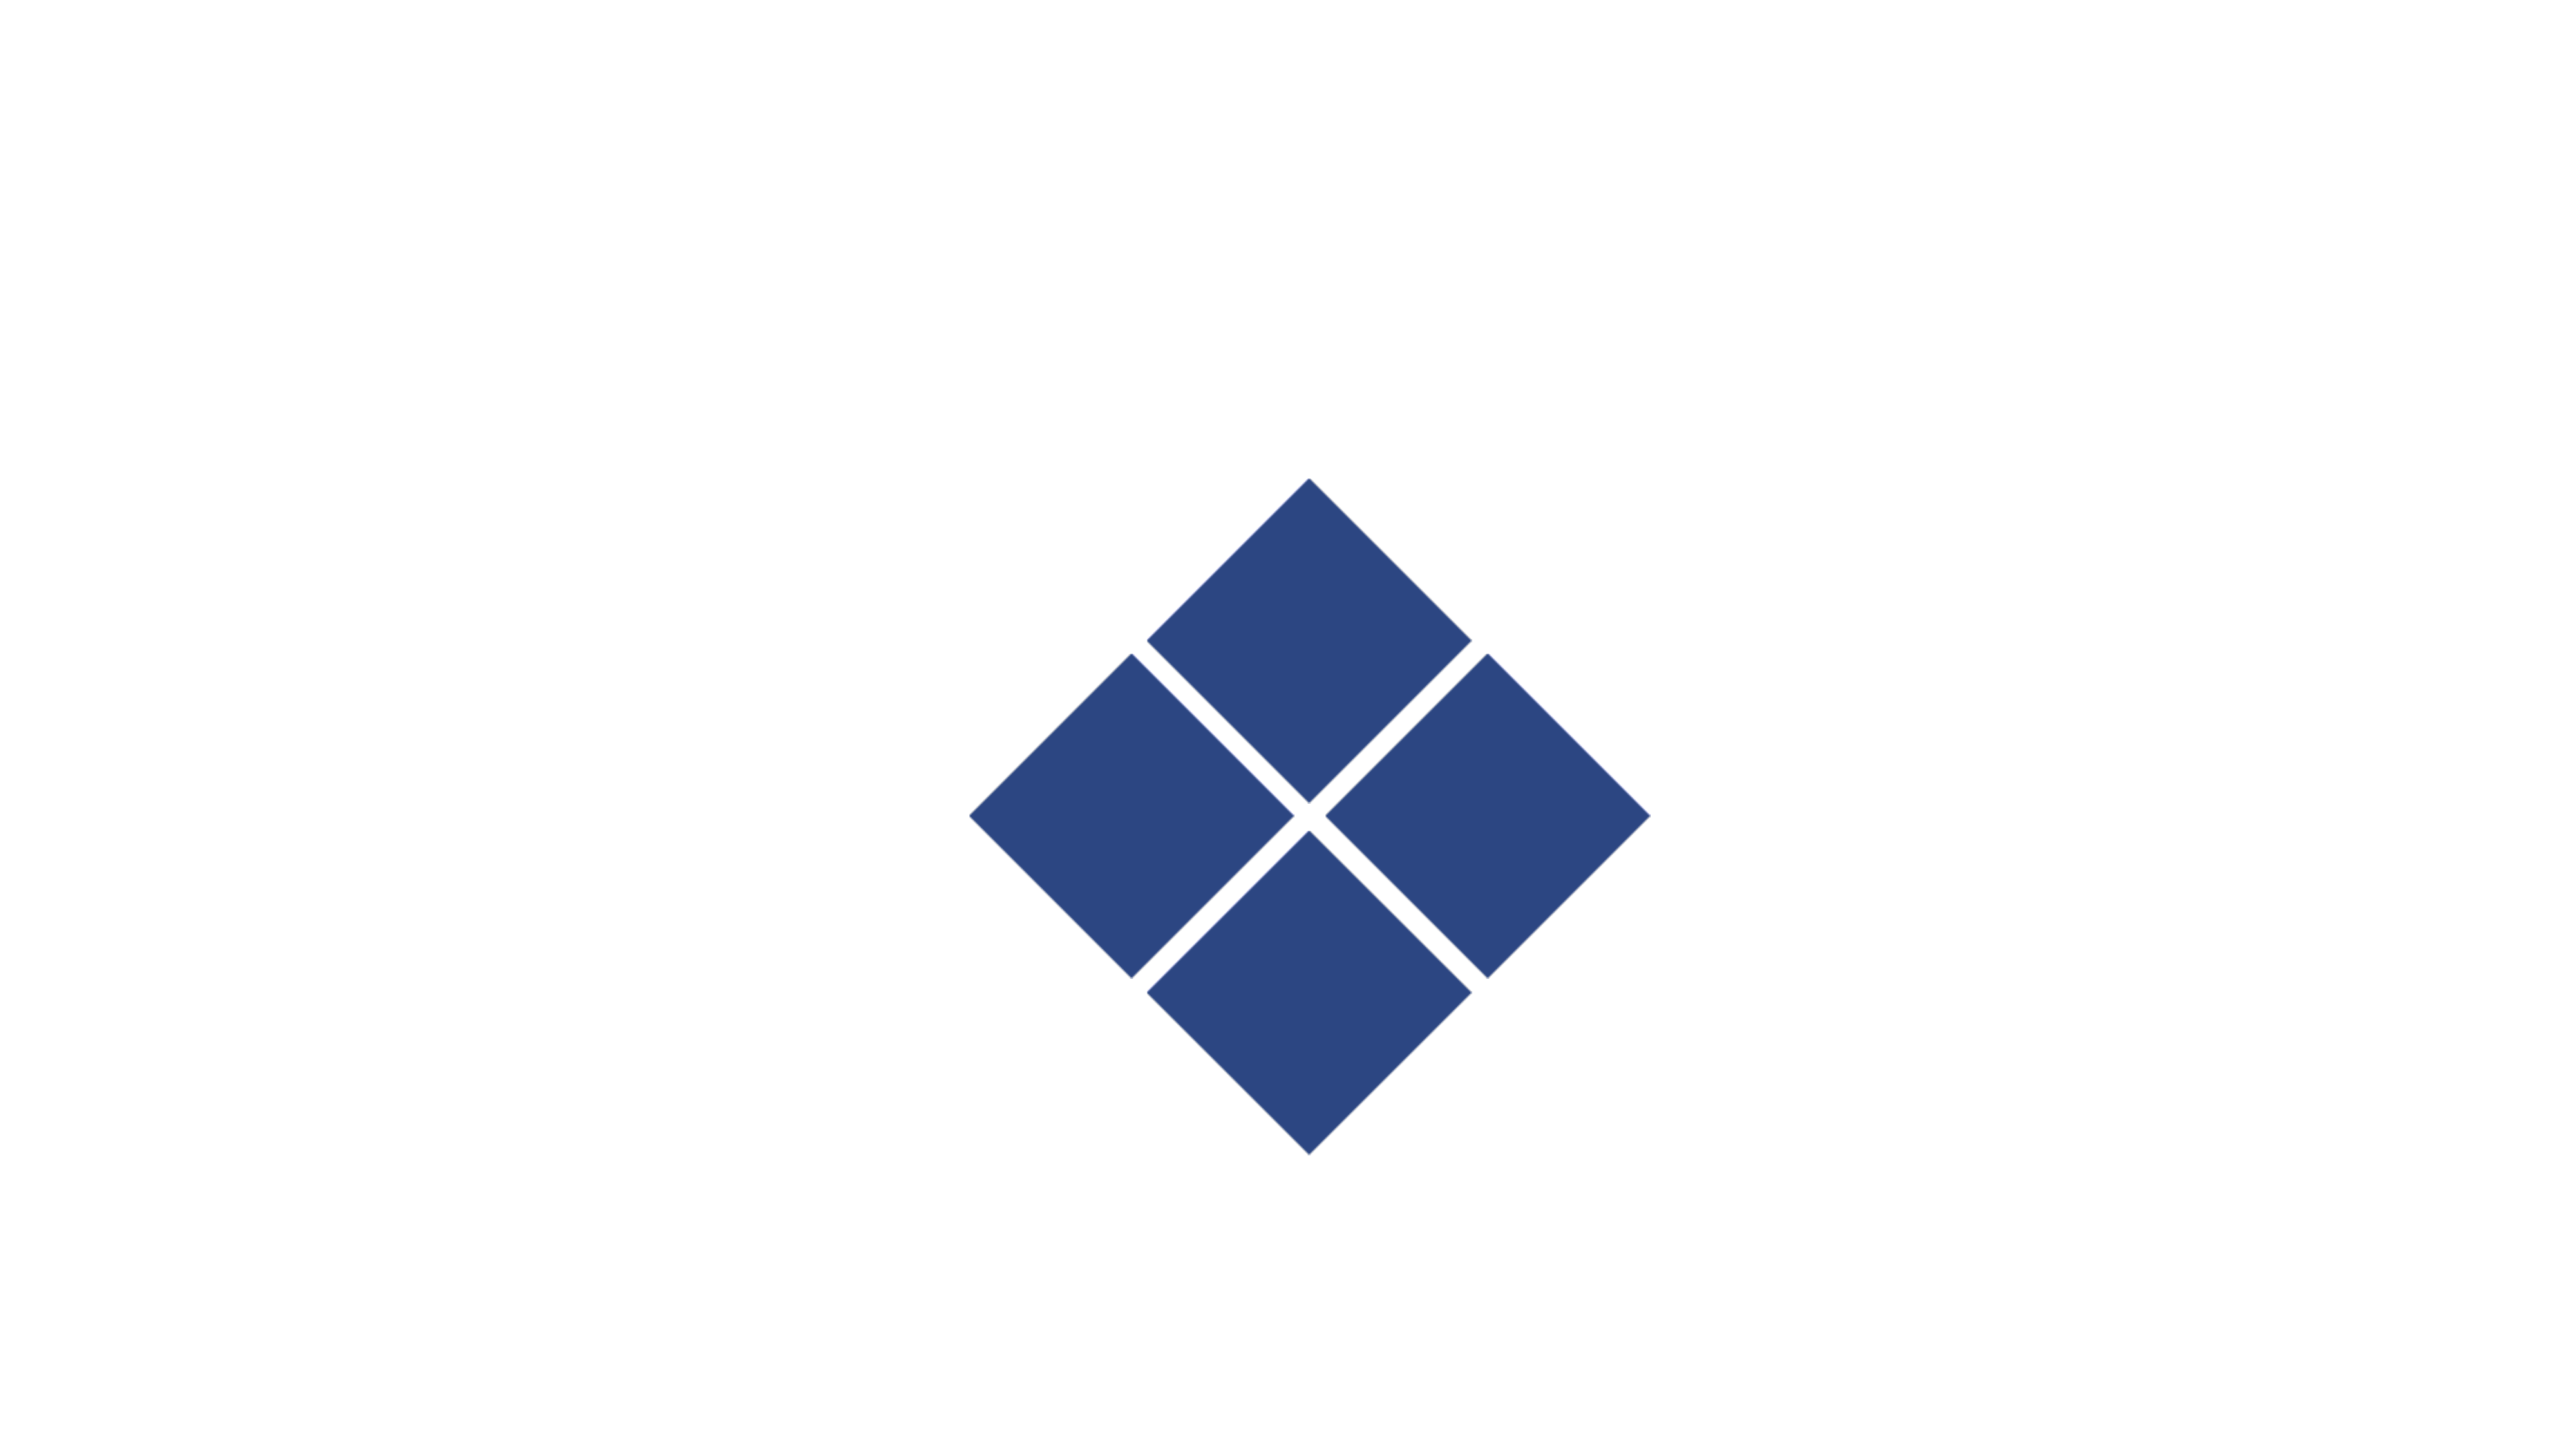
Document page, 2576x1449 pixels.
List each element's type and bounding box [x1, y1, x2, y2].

picture [969, 478, 1651, 1156]
